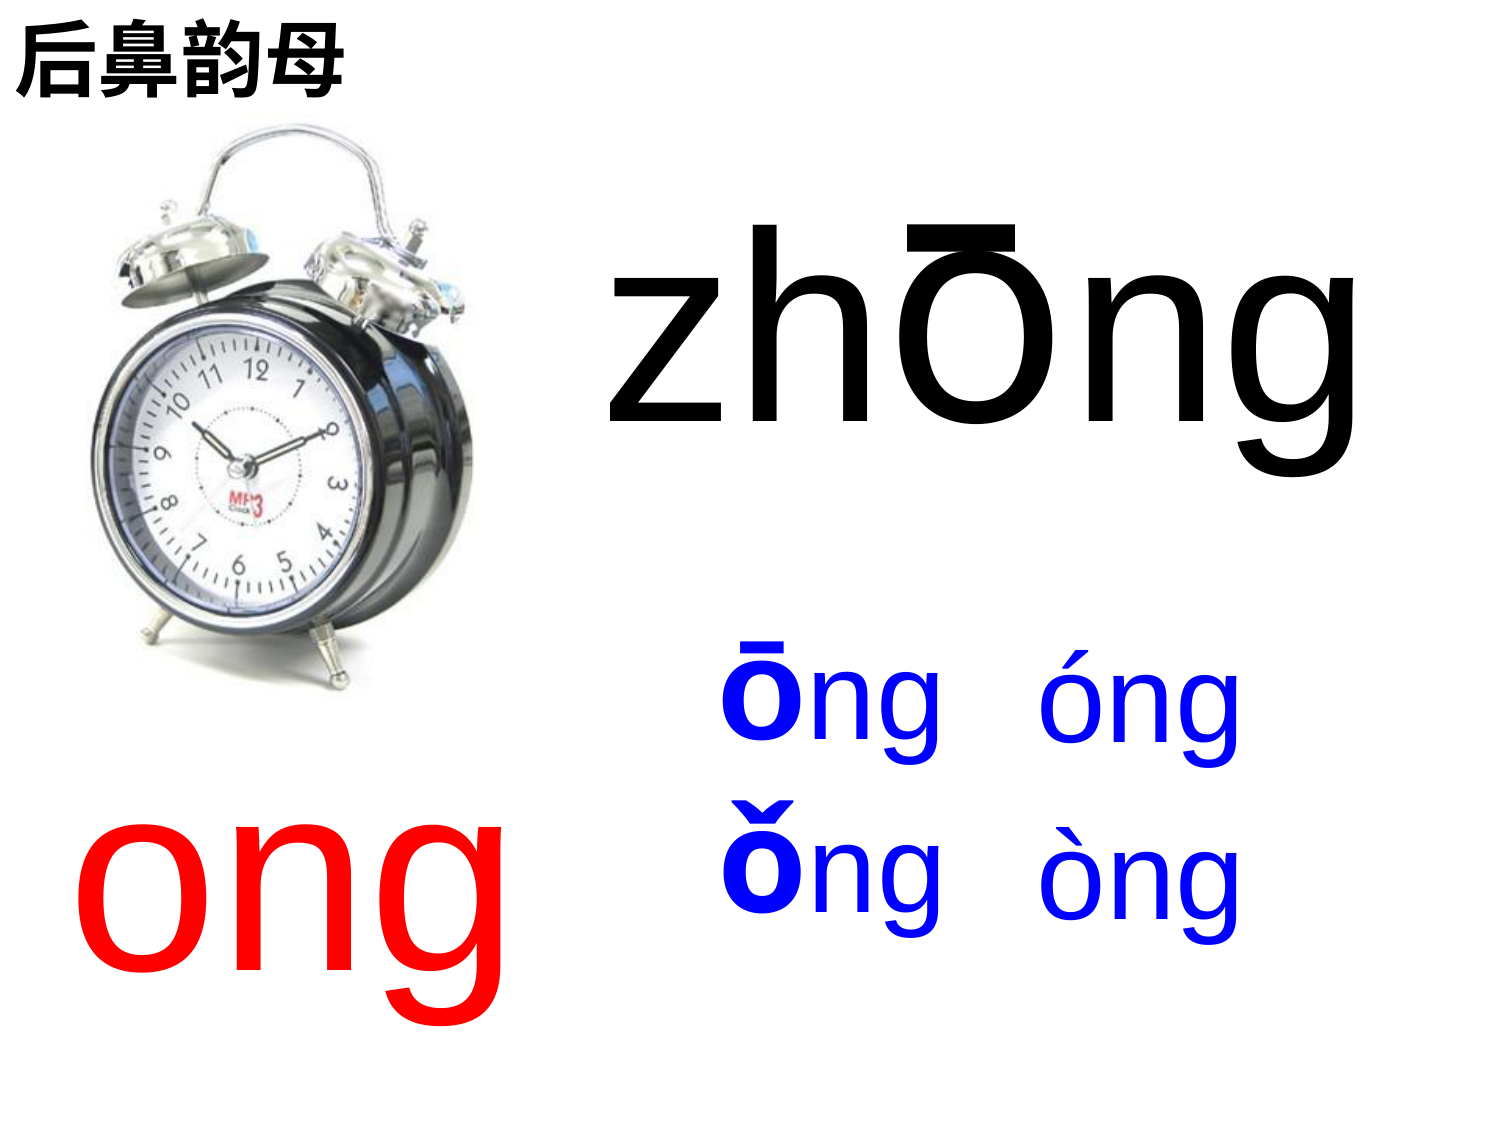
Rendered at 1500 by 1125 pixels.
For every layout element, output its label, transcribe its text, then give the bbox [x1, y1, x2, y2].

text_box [702, 585, 1318, 953]
text_box ong [53, 692, 620, 1033]
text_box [584, 101, 1459, 492]
picture [76, 113, 491, 700]
text_box 后鼻韵母 [0, 0, 379, 115]
